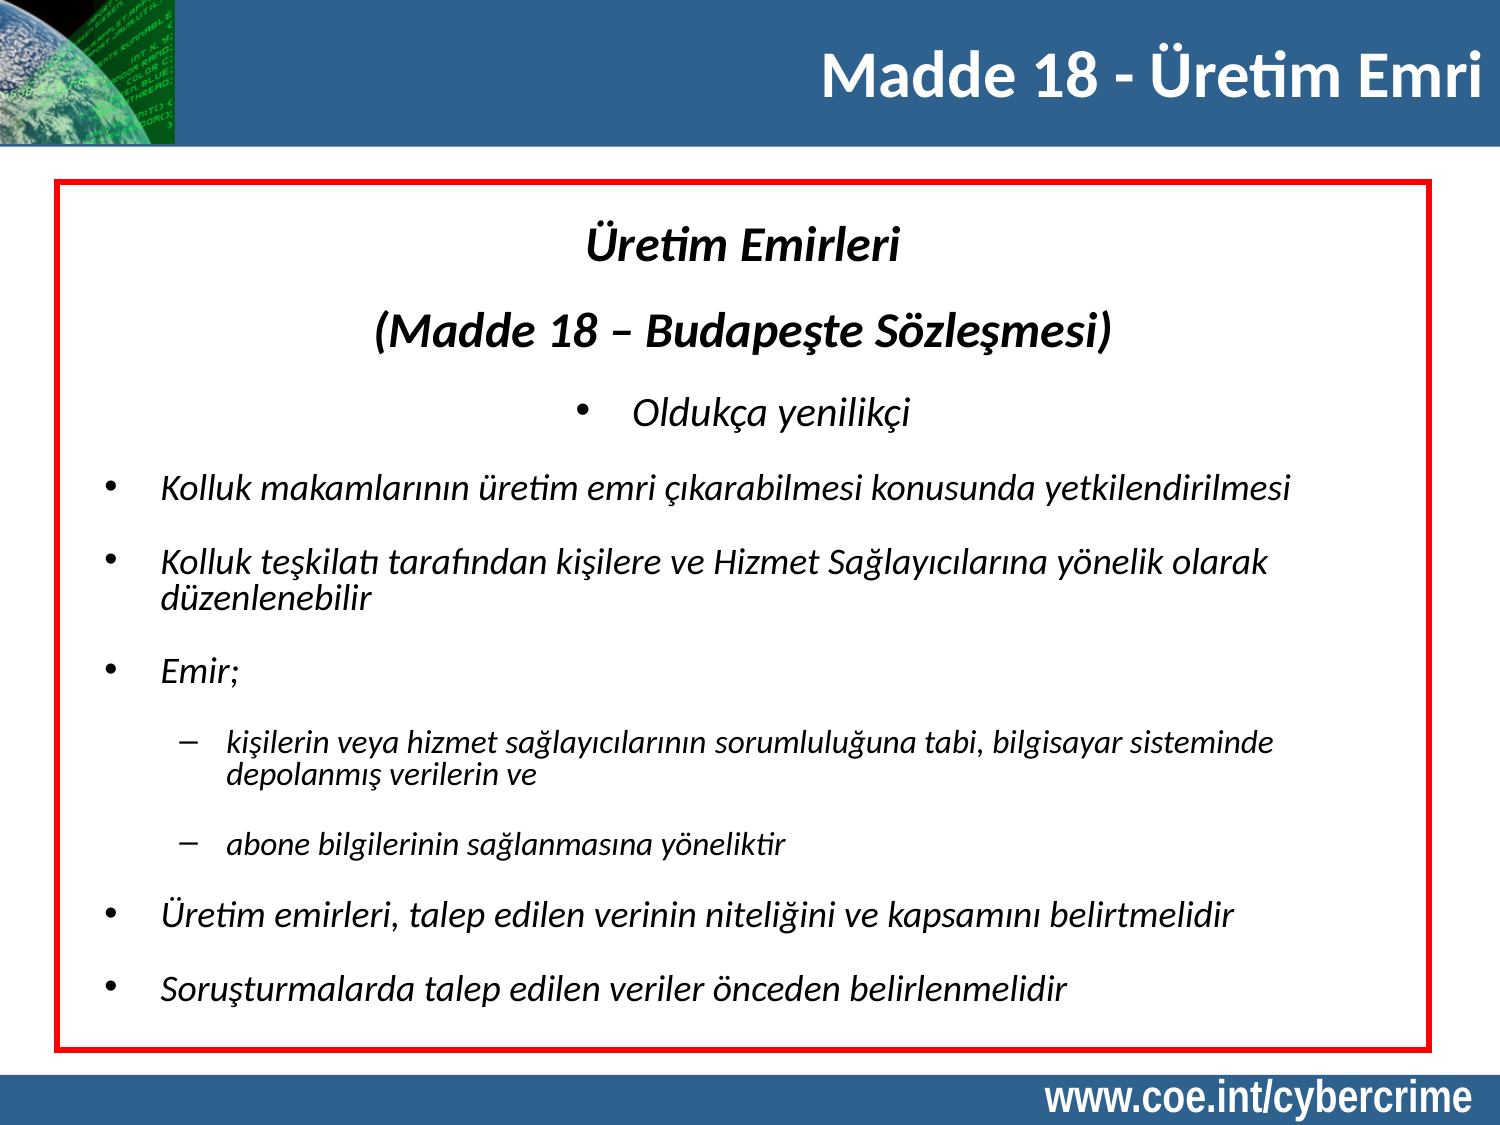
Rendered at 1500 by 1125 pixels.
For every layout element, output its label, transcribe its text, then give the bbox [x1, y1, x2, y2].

text_box Madde 18 - Üretim Emri [177, 0, 1500, 149]
text_box [0, 1073, 1030, 1125]
picture [0, 0, 175, 144]
text_box Üretim Emirleri (Madde 18 – Budapeşte Sözleşmesi) Oldukça yenilikçi Kolluk makamlarının üretim emri çıkarabilmesi konusunda yetkilendirilmesi Kolluk teşkilatı tarafından kişilere ve Hizmet Sağlayıcılarına yönelik olarak düzenlenebilir Emir; kişilerin veya hizmet sağlayıcılarının sorumluluğuna tabi, bilgisayar sisteminde depolanmış verilerin ve abone bilgilerinin sağlanmasına yöneliktir Üretim emirleri, talep edilen verinin niteliğini ve kapsamını belirtmelidir Soruşturmalarda talep edilen veriler önceden belirlenmelidir [57, 182, 1430, 1050]
text_box www.coe.int/cybercrime [1030, 1059, 1500, 1125]
